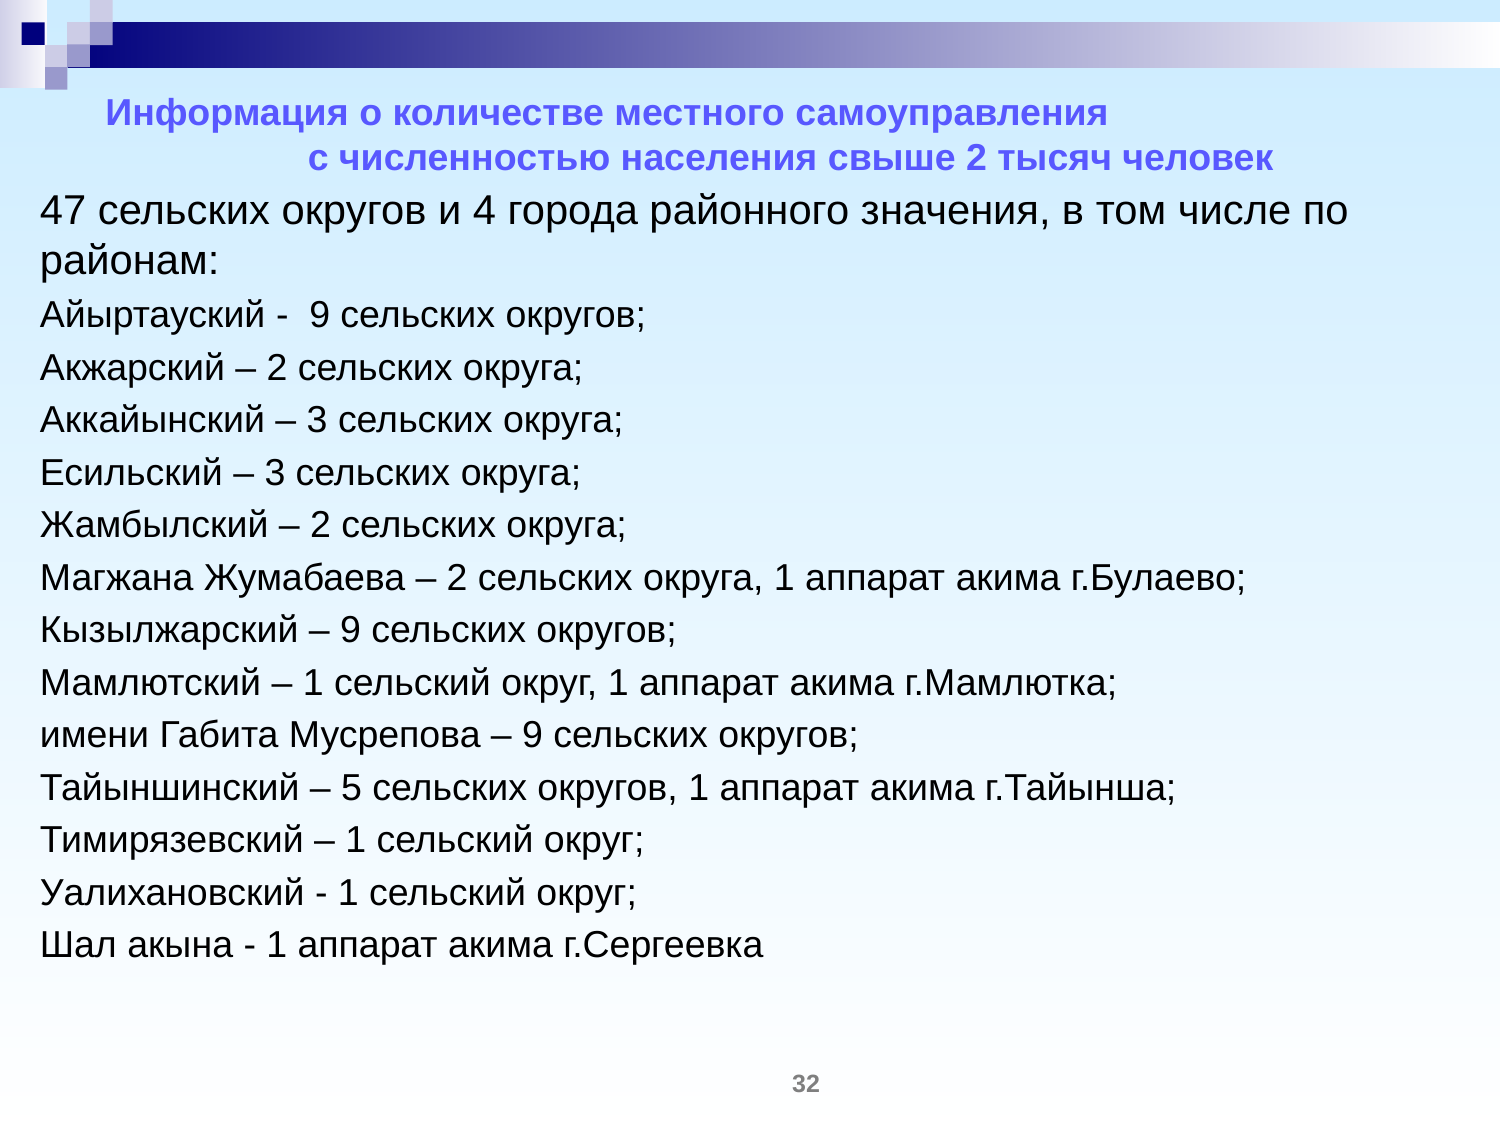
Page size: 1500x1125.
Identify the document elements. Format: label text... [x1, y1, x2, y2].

text_box Информация о количестве местного самоуправления с численностью населения свыше 2 тысяч человек [87, 80, 1400, 185]
text_box 32 [699, 1052, 913, 1113]
list 47 сельских округов и 4 города районного значения, в том числе по районам: Айыртауский - 9 сельских округов; Акжарский – 2 сельских округа; Аккайынский – 3 сельских округа; Есильский – 3 сельских округа; Жамбылский – 2 сельских округа; Магжана Жумабаева – 2 сельских округа, 1 аппарат акима г.Булаево; Кызылжарский – 9 сельских округов; Мамлютский – 1 сельский округ, 1 аппарат акима г.Мамлютка; имени Габита Мусрепова – 9 сельских округов; Тайыншинский – 5 сельских округов, 1 аппарат акима г.Тайынша; Тимирязевский – 1 сельский округ; Уалихановский - 1 сельский округ; Шал акына - 1 аппарат акима г.Сергеевка [24, 174, 1475, 978]
